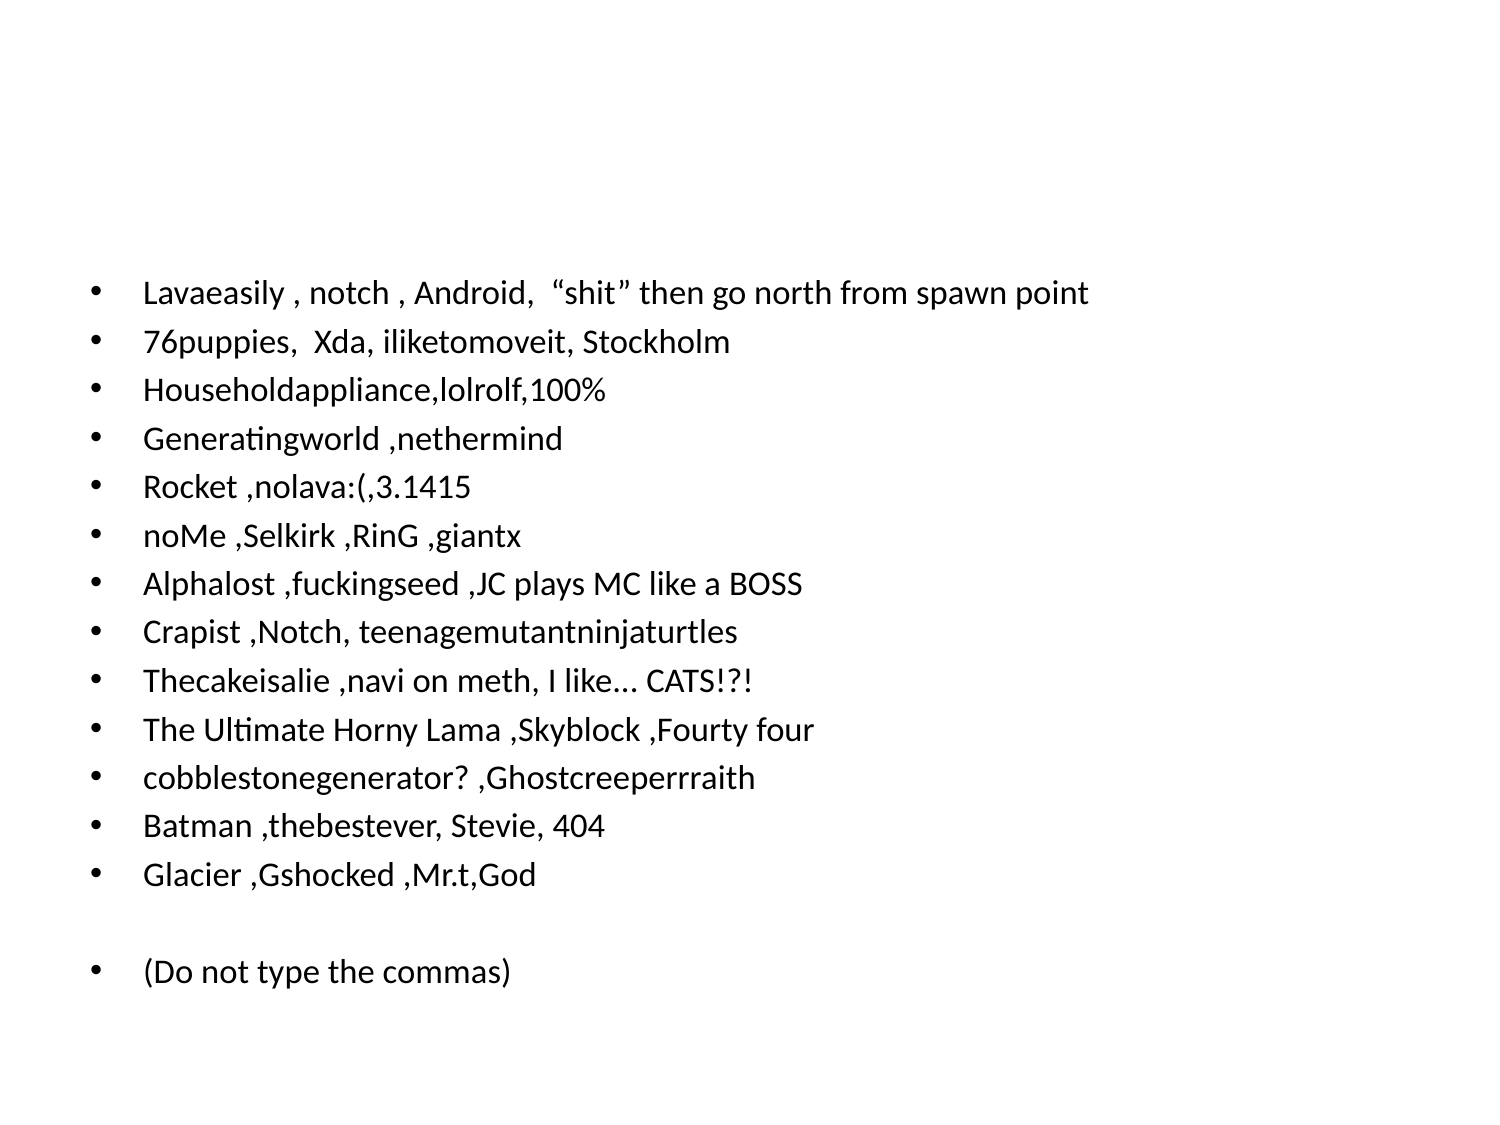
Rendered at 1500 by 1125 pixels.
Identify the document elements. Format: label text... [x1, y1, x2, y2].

list Lavaeasily , notch , Android, “shit” then go north from spawn point 76puppies, Xda, iliketomoveit, Stockholm Householdappliance,lolrolf,100% Generatingworld ,nethermind Rocket ,nolava:(,3.1415 noMe ,Selkirk ,RinG ,giantx Alphalost ,fuckingseed ,JC plays MC like a BOSS Crapist ,Notch, teenagemutantninjaturtles Thecakeisalie ,navi on meth, I like... CATS!?! The Ultimate Horny Lama ,Skyblock ,Fourty four cobblestonegenerator? ,Ghostcreeperrraith Batman ,thebestever, Stevie, 404 Glacier ,Gshocked ,Mr.t,God (Do not type the commas) [75, 262, 1425, 1005]
